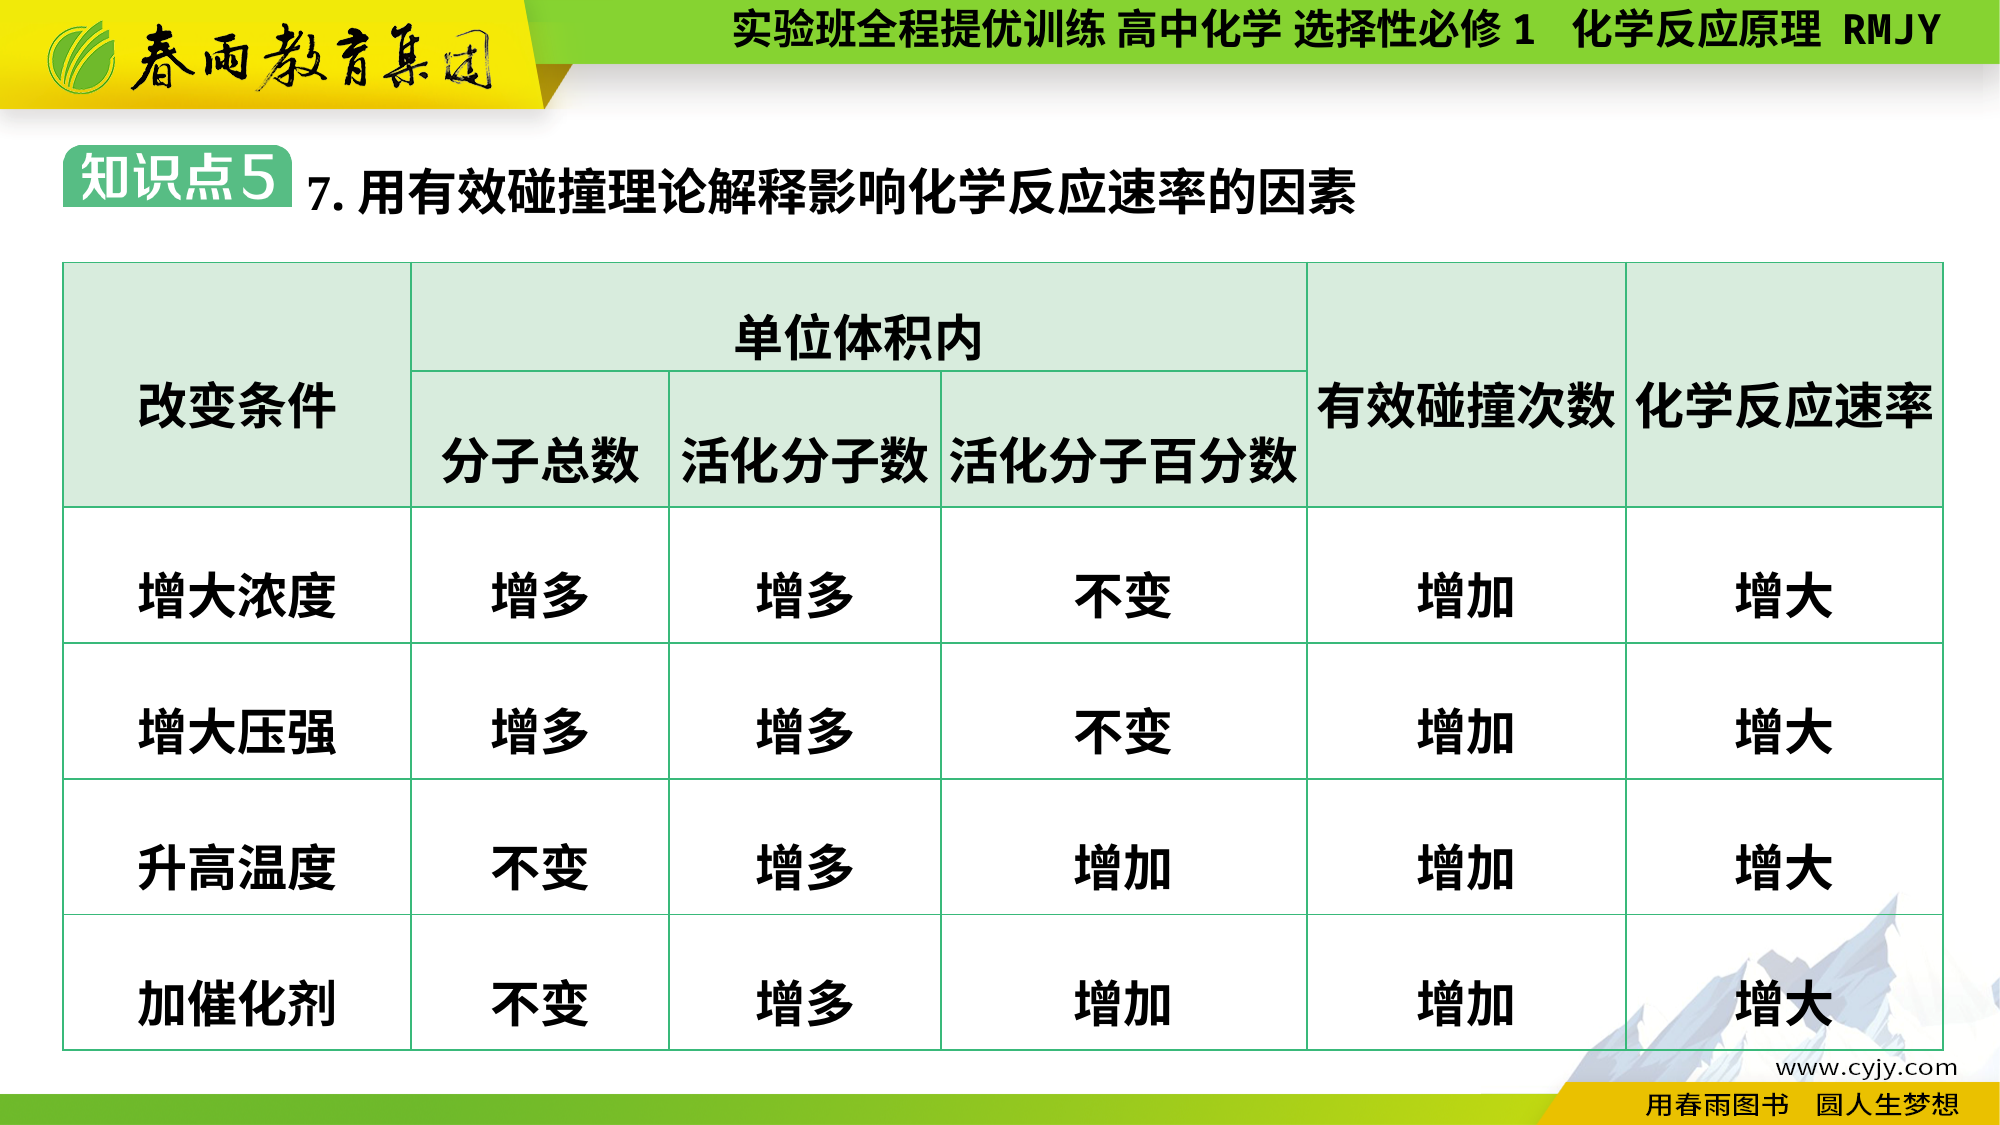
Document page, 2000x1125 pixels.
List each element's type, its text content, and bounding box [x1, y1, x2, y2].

list 7.用有效碰撞理论解释影响化学反应速率的因素 [291, 122, 1944, 217]
table_cell 增多 [670, 915, 940, 1049]
table_cell 增多 [412, 644, 668, 778]
table_cell 增大压强 [64, 644, 410, 778]
table_cell 不变 [412, 780, 668, 914]
table_cell 增加 [942, 780, 1306, 914]
table_cell 不变 [942, 644, 1306, 778]
table_cell 增大浓度 [64, 508, 410, 642]
table_header 单位体积内 [412, 263, 1306, 370]
table_cell 活化分子百分数 [942, 372, 1306, 506]
table_cell 升高温度 [64, 780, 410, 914]
table_cell 增加 [1308, 508, 1625, 642]
table_cell 增加 [1308, 644, 1625, 778]
table_cell 增大 [1627, 915, 1942, 1049]
table_cell 增多 [670, 508, 940, 642]
table_cell 增大 [1627, 644, 1942, 778]
table_cell 增大 [1627, 508, 1942, 642]
table_cell 加催化剂 [64, 915, 410, 1049]
table_cell 增多 [412, 508, 668, 642]
table_cell 增加 [1308, 915, 1625, 1049]
table_cell 分子总数 [412, 372, 668, 506]
table_cell 增加 [942, 915, 1306, 1049]
table_cell 增多 [670, 644, 940, 778]
table_header 有效碰撞次数 [1308, 263, 1625, 506]
picture [0, 0, 2000, 1125]
table_header 化学反应速率 [1627, 263, 1942, 506]
table_cell 增加 [1308, 780, 1625, 914]
table_cell 增大 [1627, 780, 1942, 914]
table_cell 不变 [942, 508, 1306, 642]
table_cell 不变 [412, 915, 668, 1049]
table_cell 增多 [670, 780, 940, 914]
table_header 改变条件 [64, 263, 410, 506]
table_cell 活化分子数 [670, 372, 940, 506]
